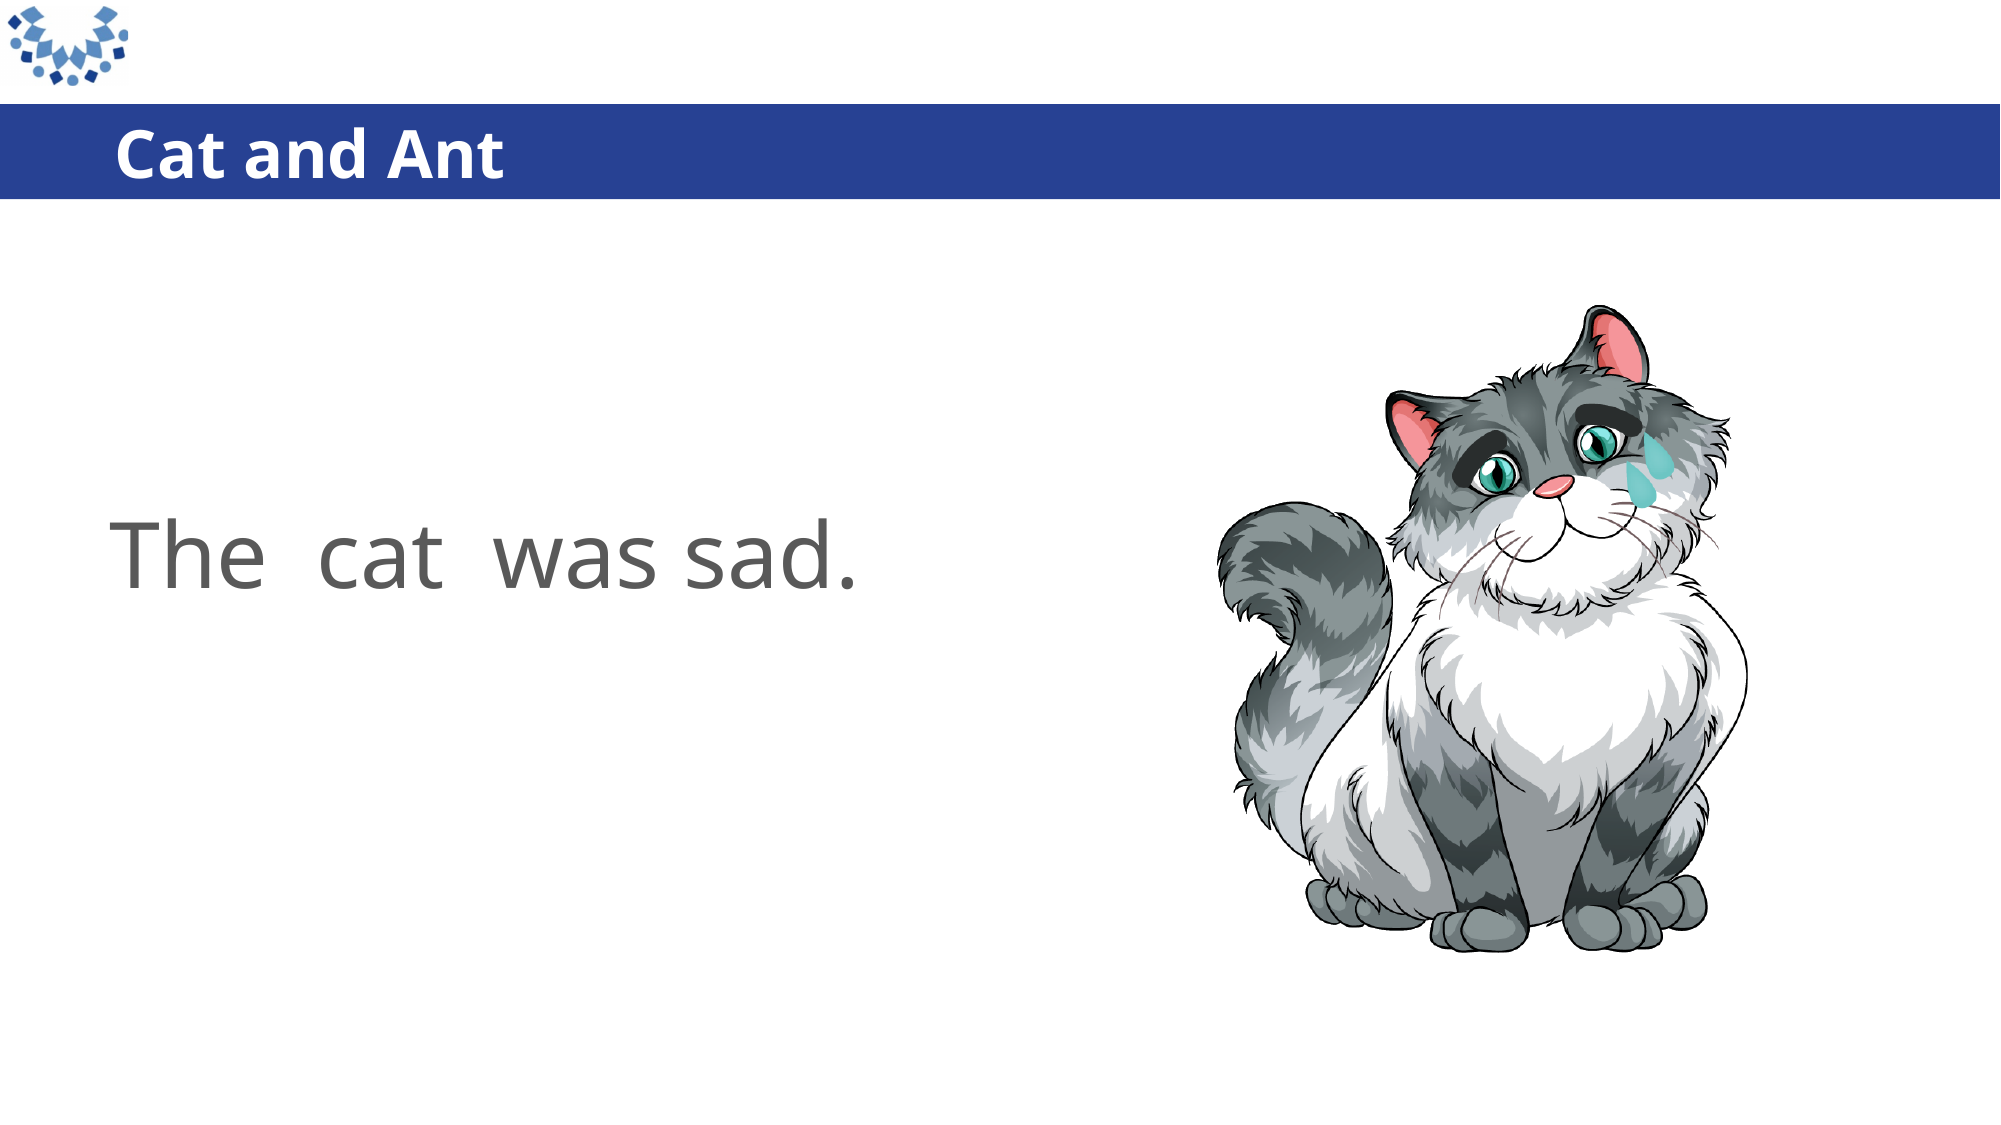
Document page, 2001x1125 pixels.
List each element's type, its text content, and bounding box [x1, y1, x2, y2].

text_box The cat was sad. [94, 489, 955, 590]
picture [1217, 305, 1748, 953]
picture [0, 5, 129, 87]
text_box Cat and Ant [0, 104, 2000, 200]
